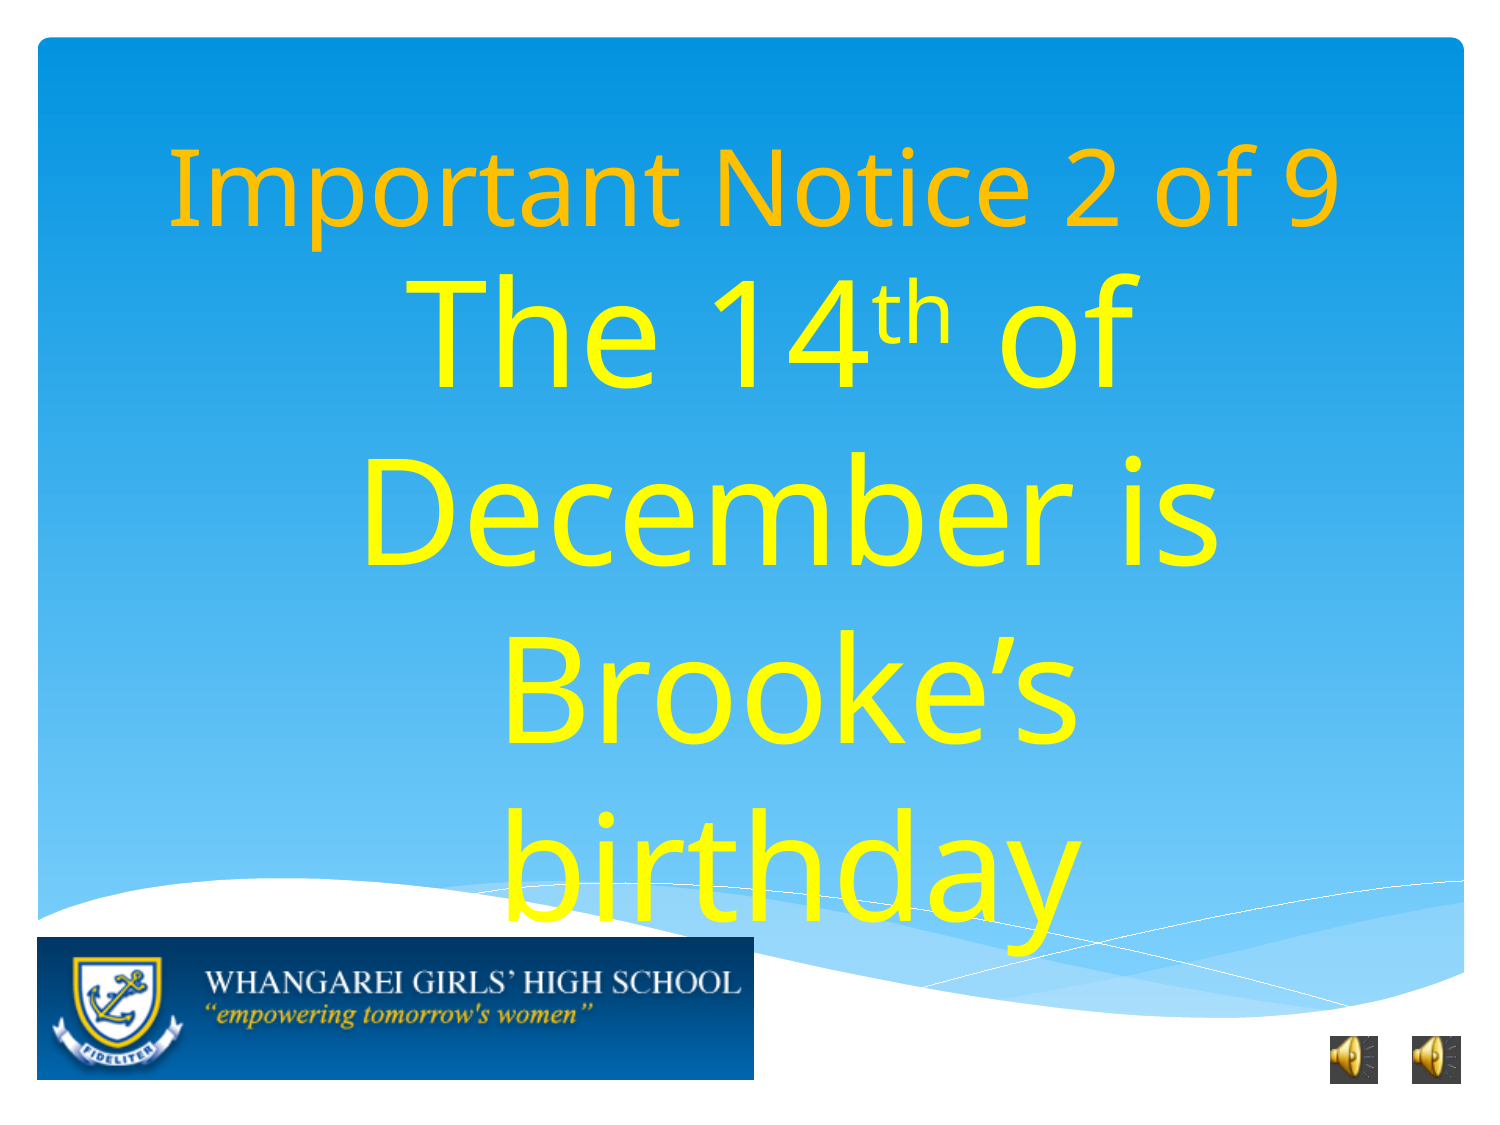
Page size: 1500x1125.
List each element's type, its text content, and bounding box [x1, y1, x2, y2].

picture [1328, 1034, 1380, 1086]
text_box Important Notice 2 of 9 [149, 37, 1362, 255]
picture [1411, 1034, 1462, 1086]
picture [37, 937, 754, 1080]
text_box The 14th of December is Brooke’s birthday [149, 231, 1391, 963]
